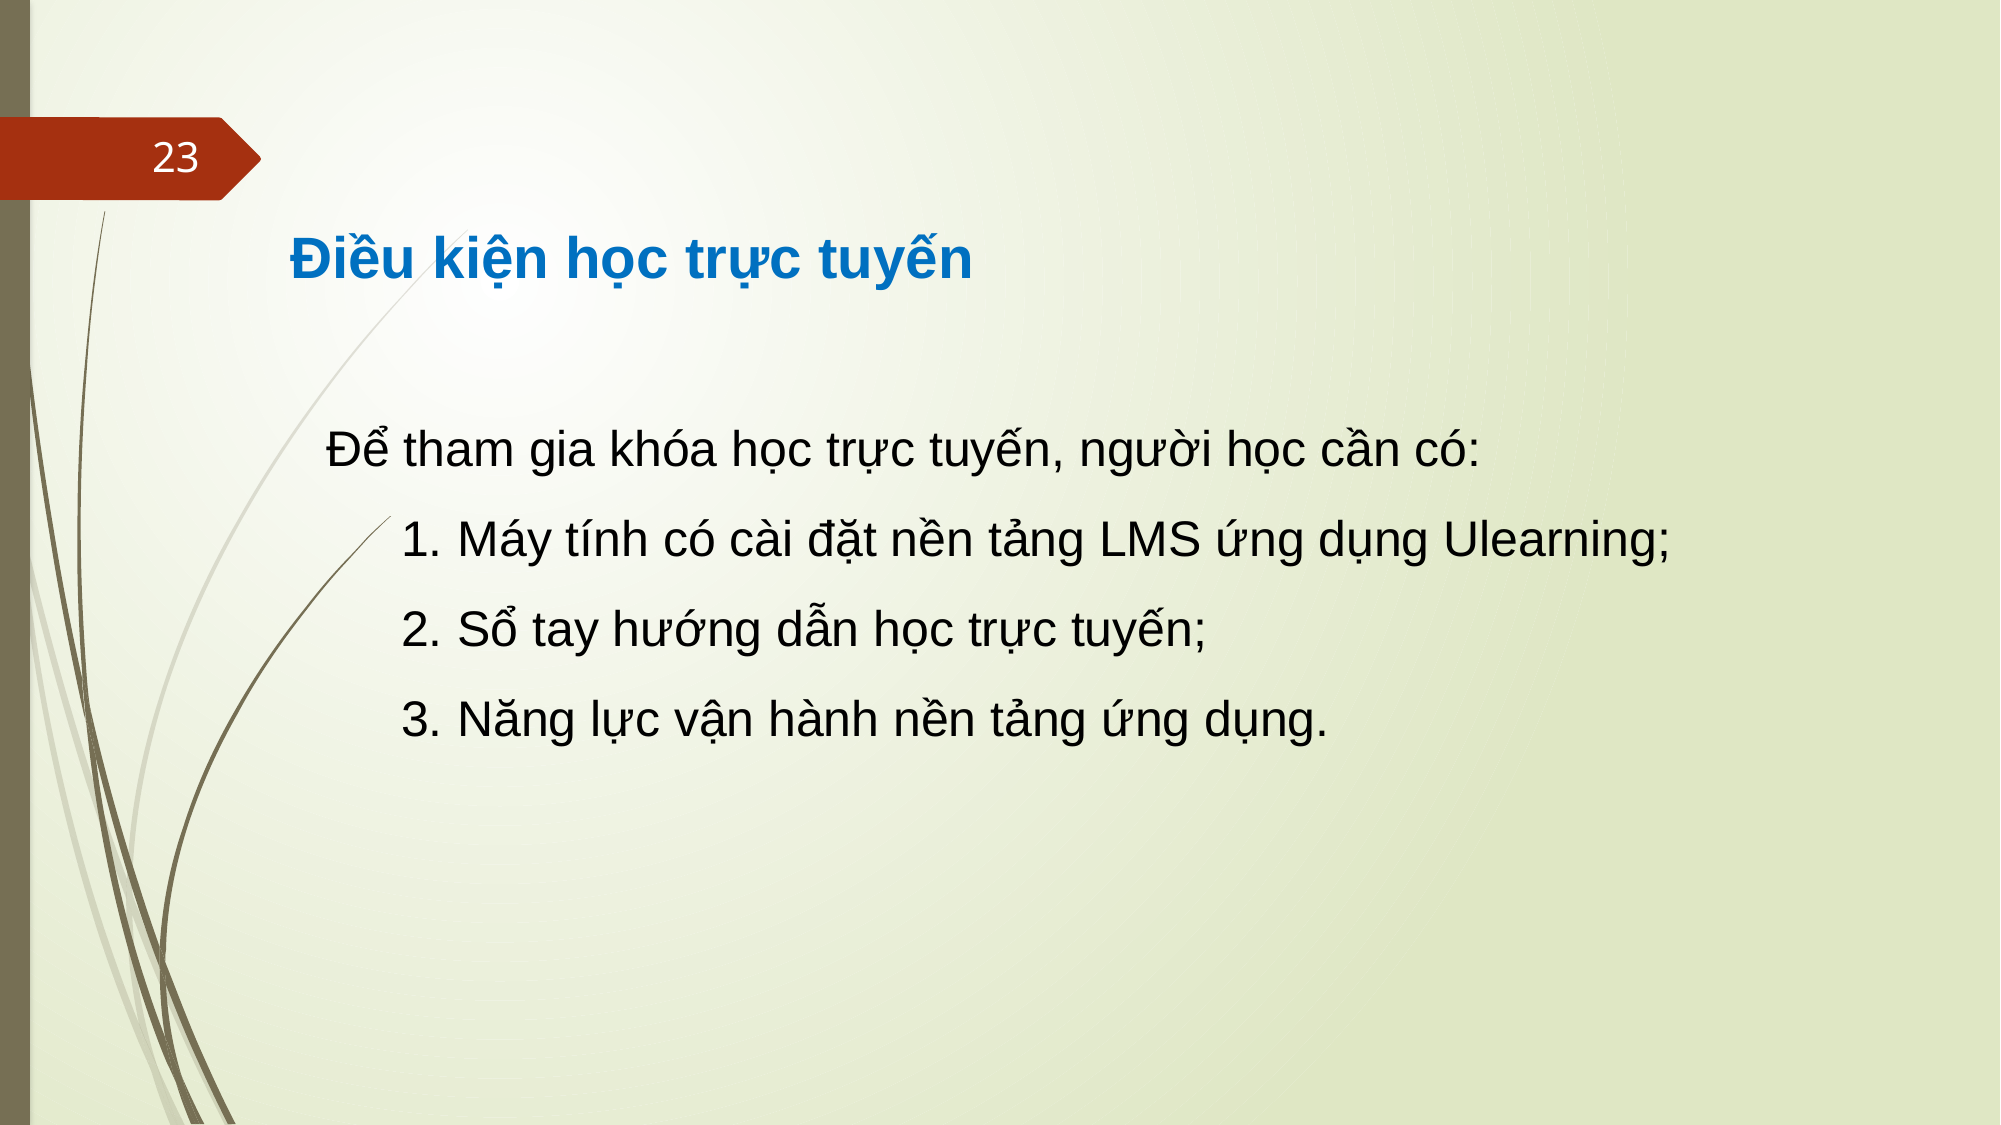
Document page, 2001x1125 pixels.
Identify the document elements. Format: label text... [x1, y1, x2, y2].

text_box Để tham gia khóa học trực tuyến, người học cần có: Máy tính có cài đặt nền tảng LMS ứng dụng Ulearning; Sổ tay hướng dẫn học trực tuyến; Năng lực vận hành nền tảng ứng dụng. [311, 378, 1805, 754]
slide_number 23 [87, 129, 216, 190]
text_box Điều kiện học trực tuyến [135, 212, 1178, 297]
